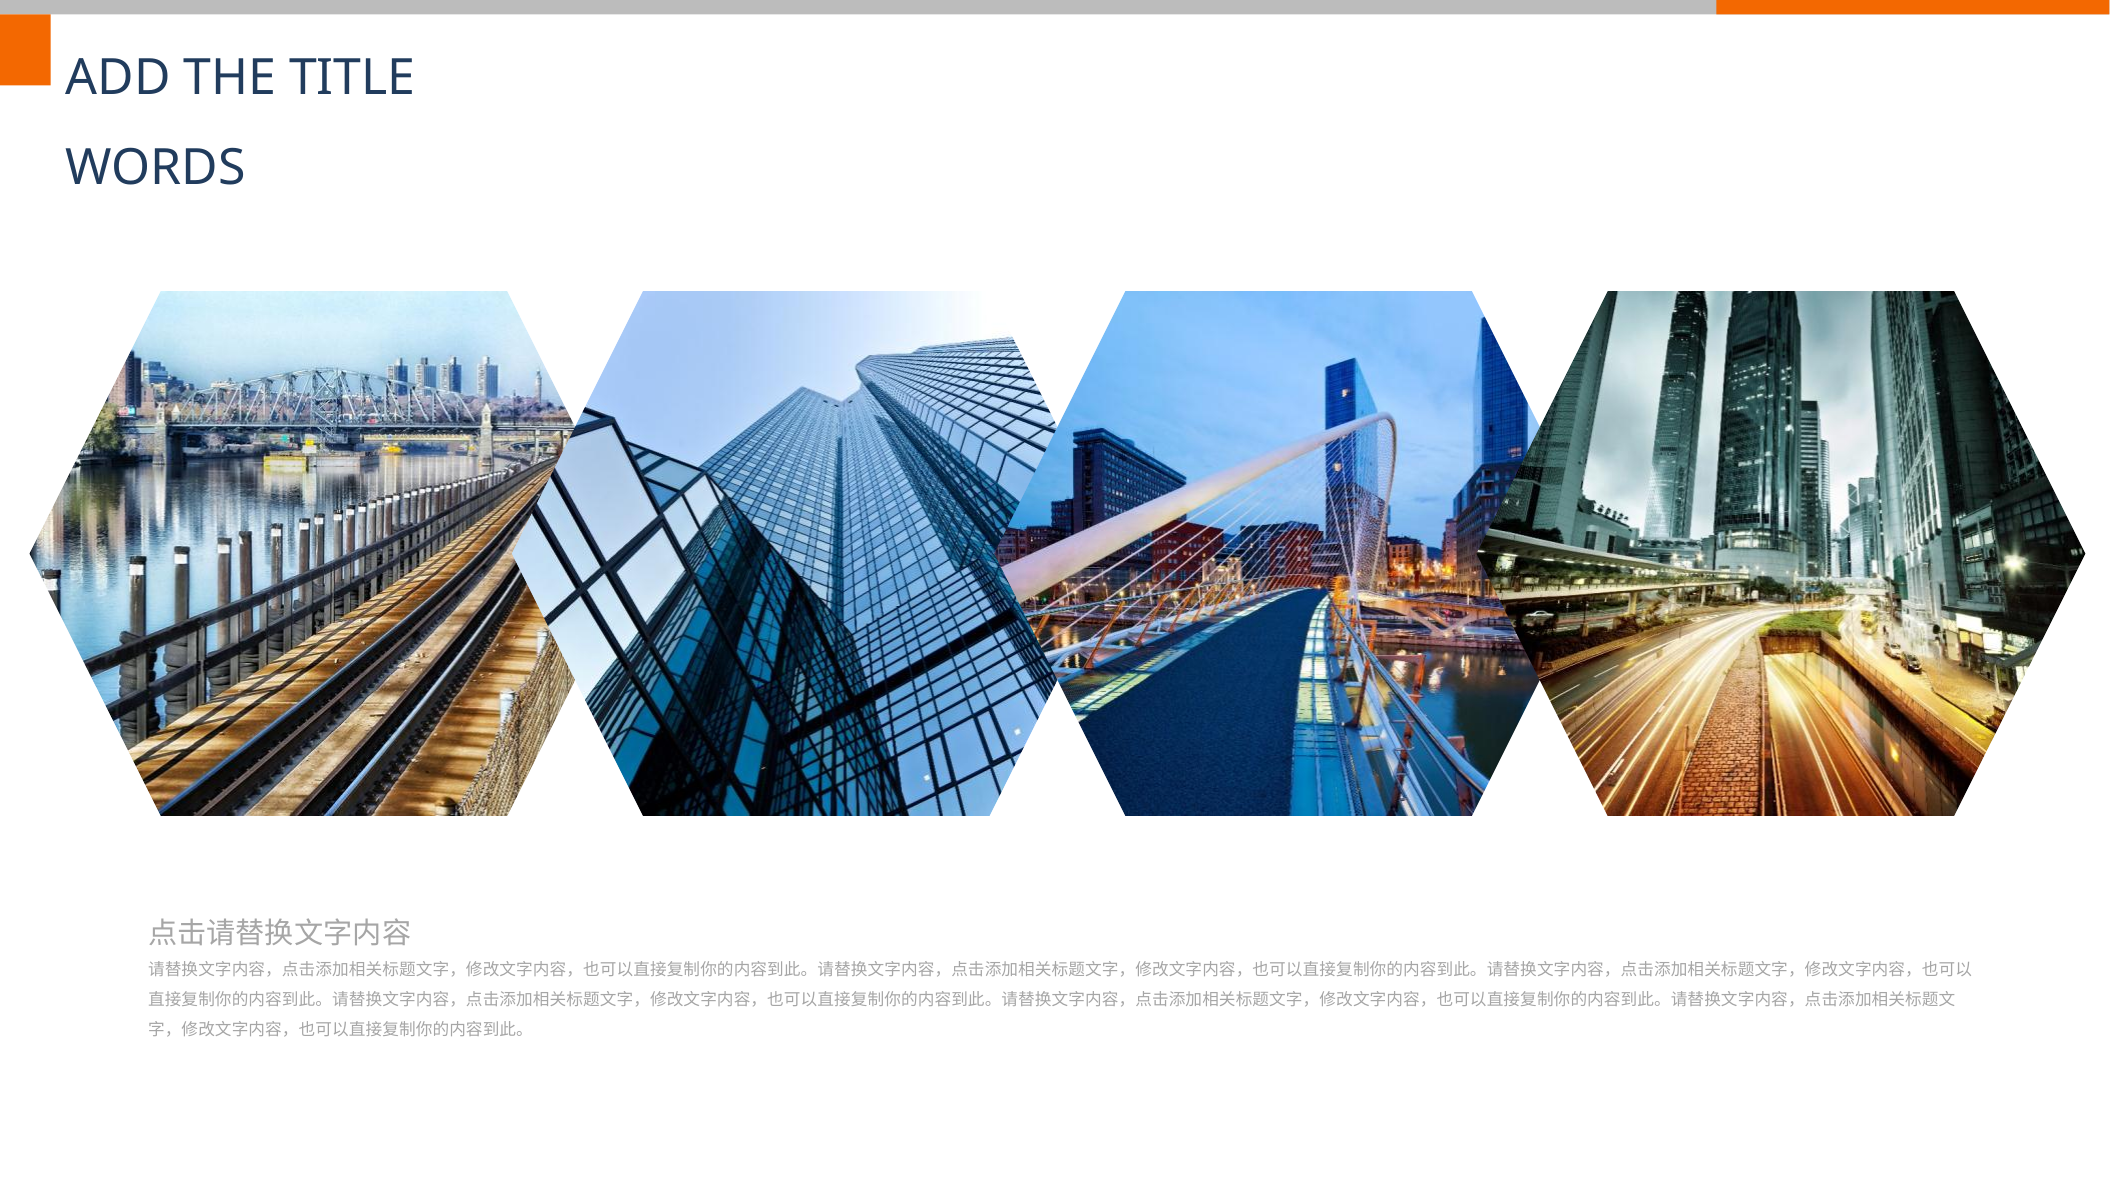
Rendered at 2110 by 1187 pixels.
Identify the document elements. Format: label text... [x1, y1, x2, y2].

text_box ADD THE TITLE WORDS [50, 7, 583, 202]
text_box [28, 290, 575, 817]
text_box [1475, 290, 2087, 817]
text_box [993, 290, 1540, 817]
text_box 点击请替换文字内容 请替换文字内容，点击添加相关标题文字，修改文字内容，也可以直接复制你的内容到此。请替换文字内容，点击添加相关标题文字，修改文字内容，也可以直接复制你的内容到此。请替换文字内容，点击添加相关标题文字，修改文字内容，也可以直接复制你的内容到此。请替换文字内容，点击添加相关标题文字，修改文字内容，也可以直接复制你的内容到此。请替换文字内容，点击添加相关标题文字，修改文字内容，也可以直接复制你的内容到此。请替换文字内容，点击添加相关标题文字，修改文字内容，也可以直接复制你的内容到此。 [133, 889, 1993, 1047]
text_box [510, 290, 1057, 817]
